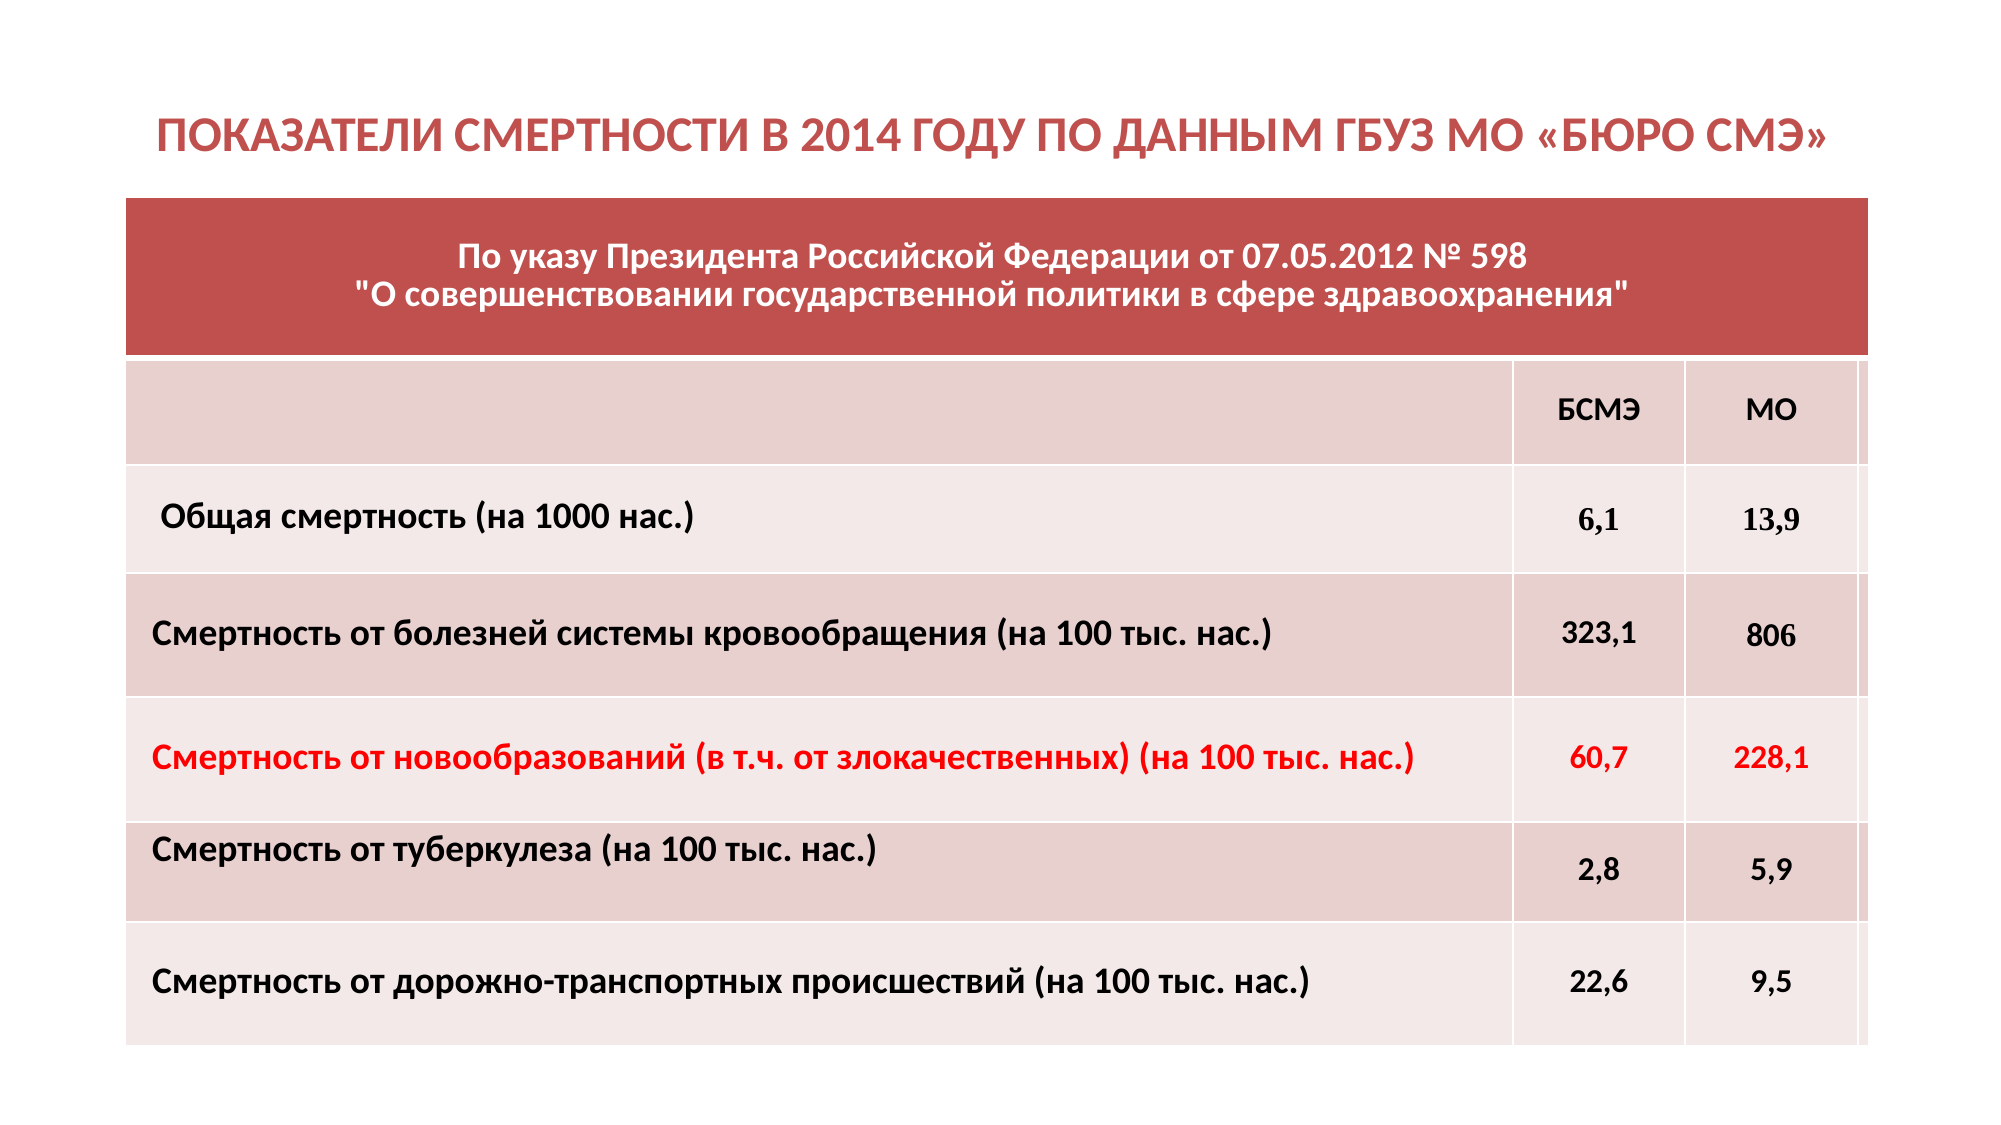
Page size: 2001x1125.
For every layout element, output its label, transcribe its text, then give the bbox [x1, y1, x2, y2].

table_cell Смертность от болезней системы кровообращения (на 100 тыс. нас.) [126, 574, 1512, 696]
table_cell [1859, 574, 1868, 696]
table_cell Смертность от туберкулеза (на 100 тыс. нас.) [126, 823, 1512, 921]
table_cell 2,8 [1514, 823, 1684, 921]
table_cell МО [1686, 361, 1857, 464]
table_cell [126, 361, 1512, 464]
table_cell 228,1 [1686, 698, 1857, 821]
table_cell 5,9 [1686, 823, 1857, 921]
table_cell 6,1 [1514, 466, 1684, 572]
table_cell 323,1 [1514, 574, 1684, 696]
table_cell 9,5 [1686, 923, 1857, 1045]
title ПОКАЗАТЕЛИ СМЕРТНОСТИ В 2014 ГОДУ ПО ДАННЫМ ГБУЗ МО «БЮРО СМЭ» [99, 45, 1900, 233]
table_cell 13,9 [1686, 466, 1857, 572]
table_cell БСМЭ [1514, 361, 1684, 464]
table_cell 22,6 [1514, 923, 1684, 1045]
table_cell 806 [1686, 574, 1857, 696]
table_cell [1859, 923, 1868, 1045]
table_cell 60,7 [1514, 698, 1684, 821]
table_cell [1859, 361, 1868, 464]
table_cell Смертность от новообразований (в т.ч. от злокачественных) (на 100 тыс. нас.) [126, 698, 1512, 821]
table_header По указу Президента Российской Федерации от 07.05.2012 № 598 "О совершенствовании государственной политики в сфере здравоохранения" [126, 198, 1868, 355]
table_cell [1859, 698, 1868, 821]
table_cell [1859, 823, 1868, 921]
table_cell Смертность от дорожно-транспортных происшествий (на 100 тыс. нас.) [126, 923, 1512, 1045]
table_cell Общая смертность (на 1000 нас.) [126, 466, 1512, 572]
table_cell [1859, 466, 1868, 572]
